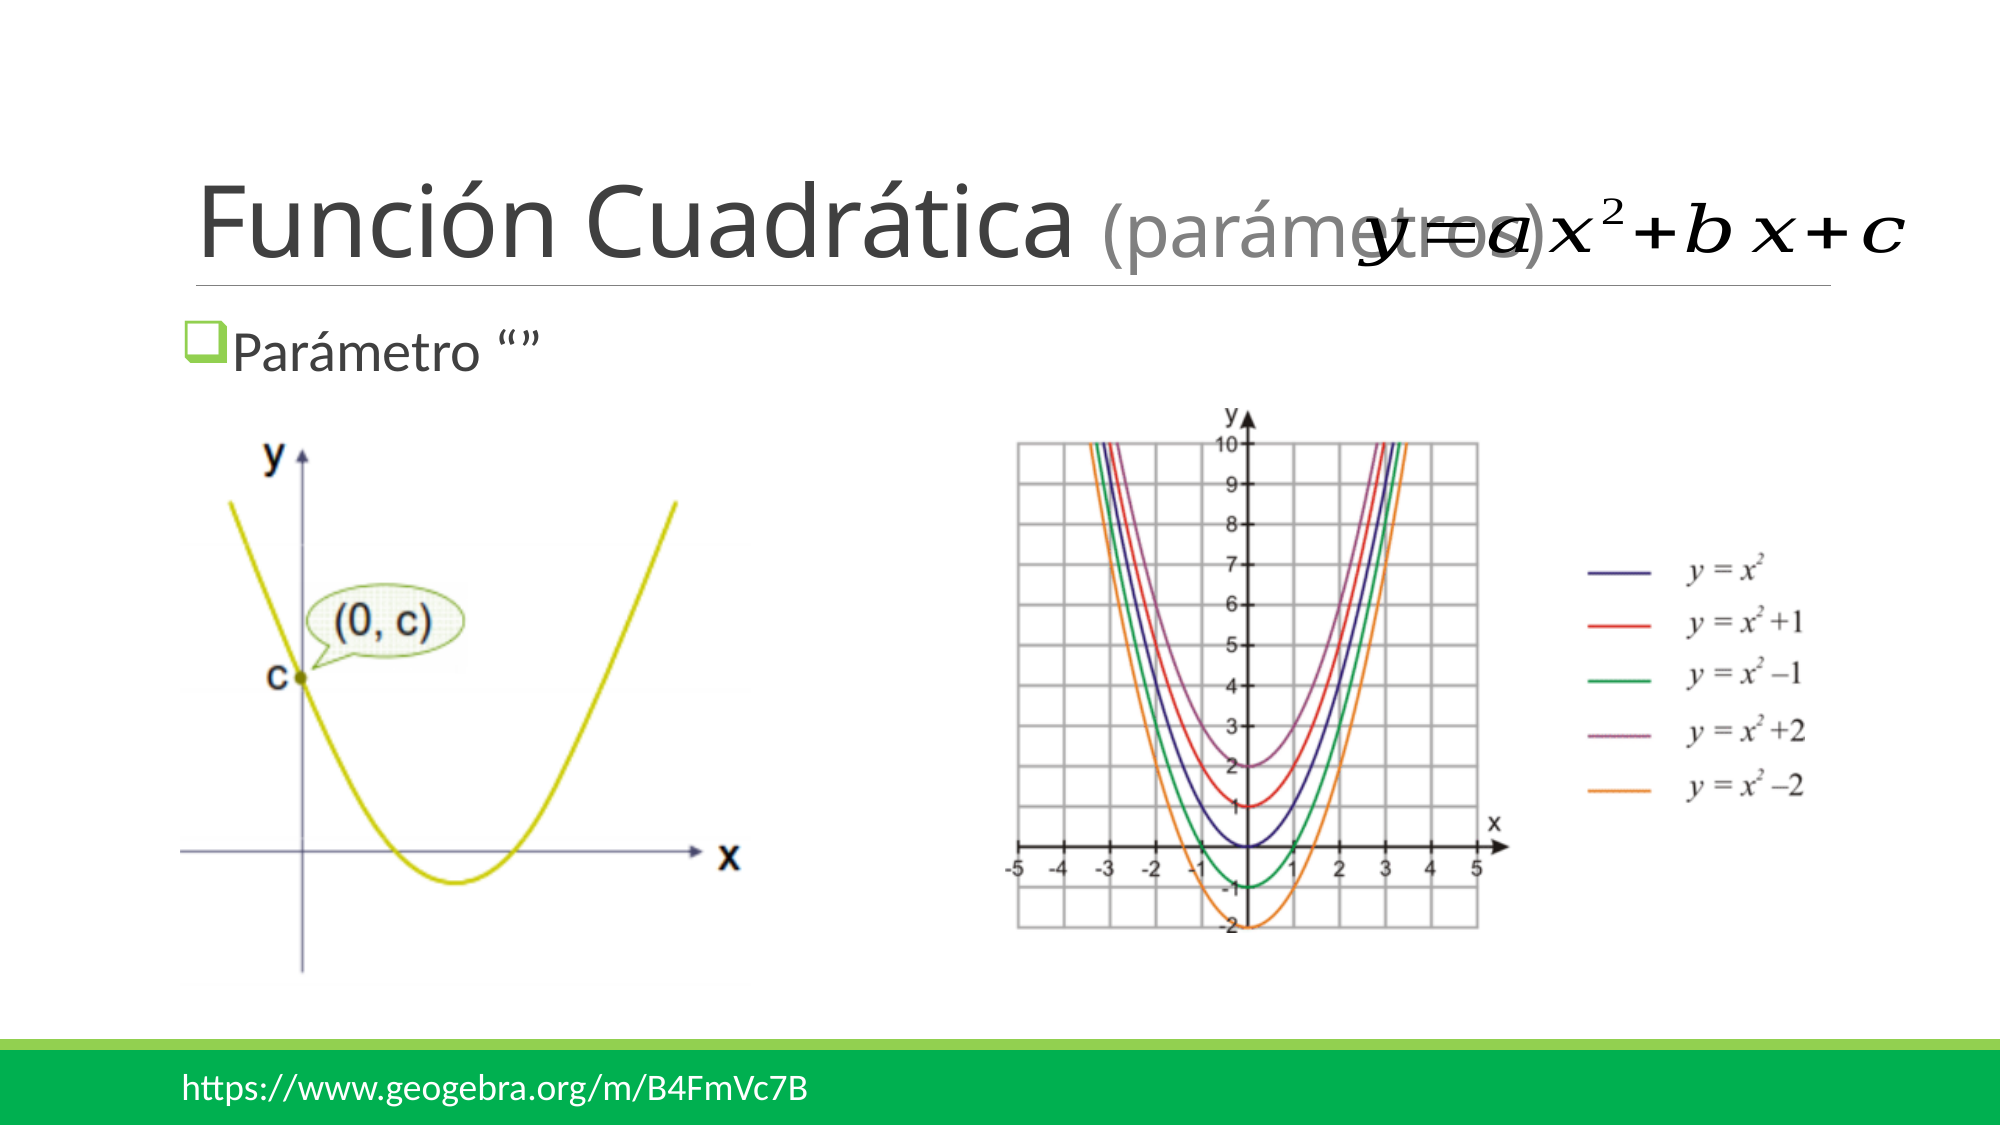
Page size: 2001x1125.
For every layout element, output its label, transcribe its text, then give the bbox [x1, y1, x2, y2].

text_box https://www.geogebra.org/m/B4FmVc7B [166, 1055, 824, 1116]
picture [1004, 408, 1806, 933]
picture [179, 437, 751, 988]
title Función Cuadrática (parámetros) [180, 47, 1830, 285]
